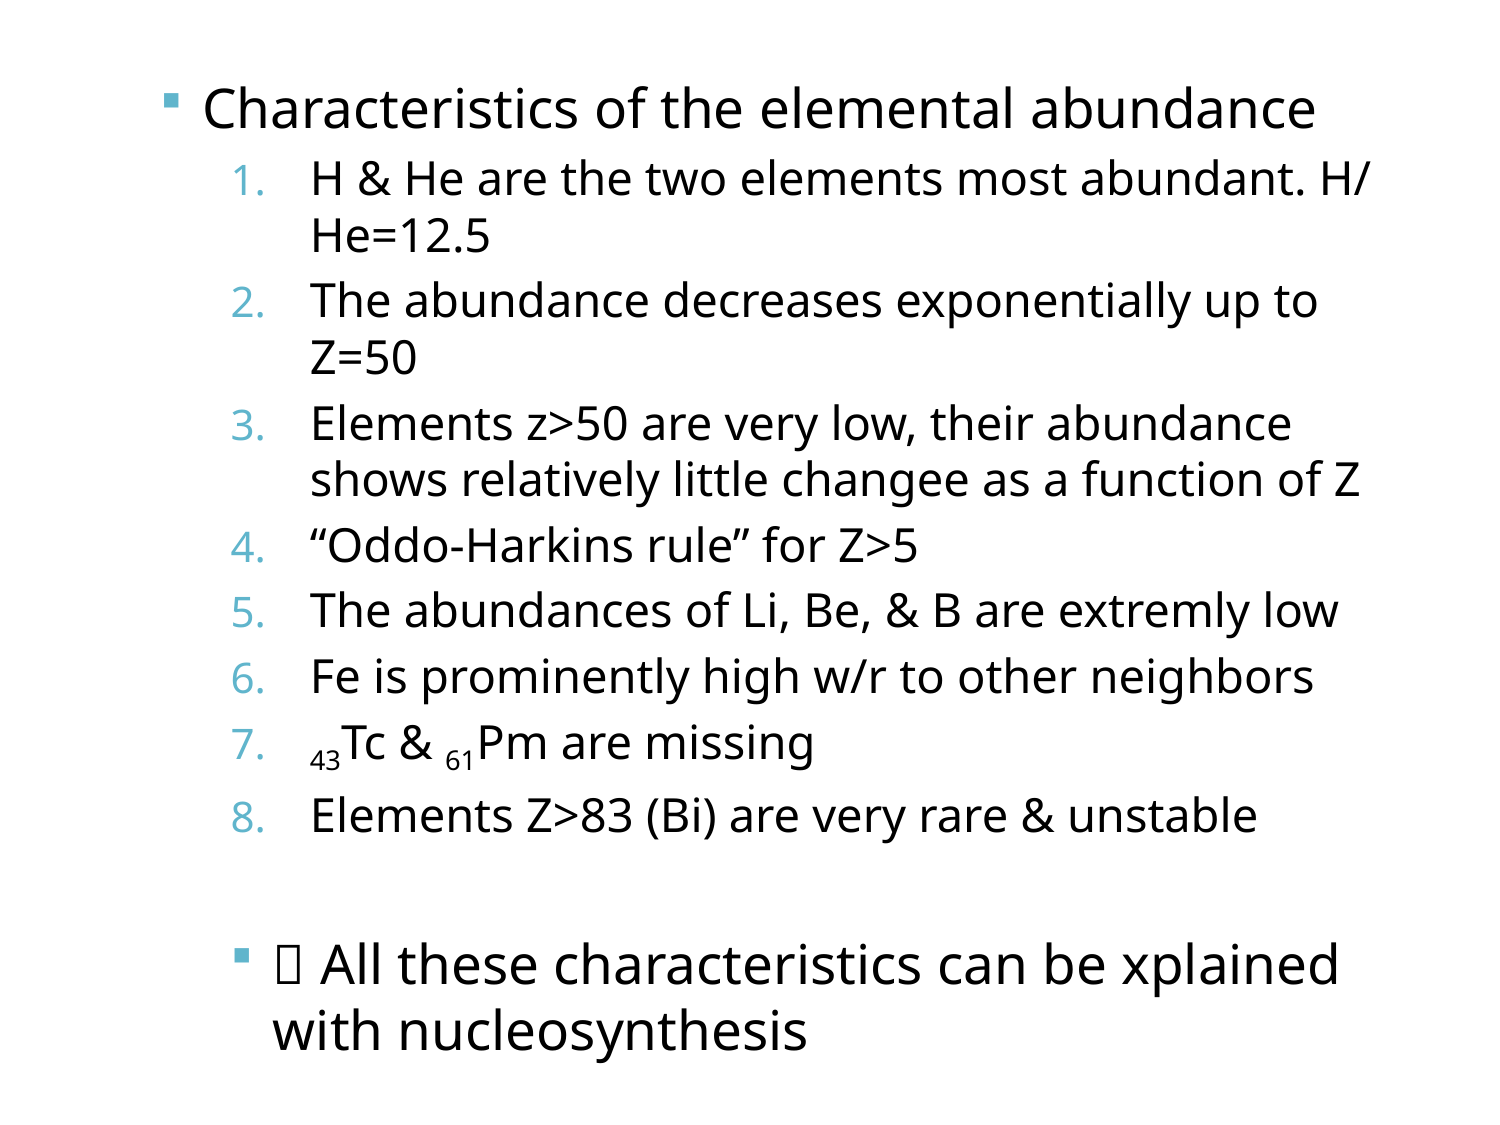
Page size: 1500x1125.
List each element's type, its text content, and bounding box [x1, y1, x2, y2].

text_box Characteristics of the elemental abundance H & He are the two elements most abundant. H/He=12.5 The abundance decreases exponentially up to Z=50 Elements z>50 are very low, their abundance shows relatively little changee as a function of Z “Oddo-Harkins rule” for Z>5 The abundances of Li, Be, & B are extremly low Fe is prominently high w/r to other neighbors 43Tc & 61Pm are missing Elements Z>83 (Bi) are very rare & unstable  All these characteristics can be xplained with nucleosynthesis [74, 66, 1425, 1071]
